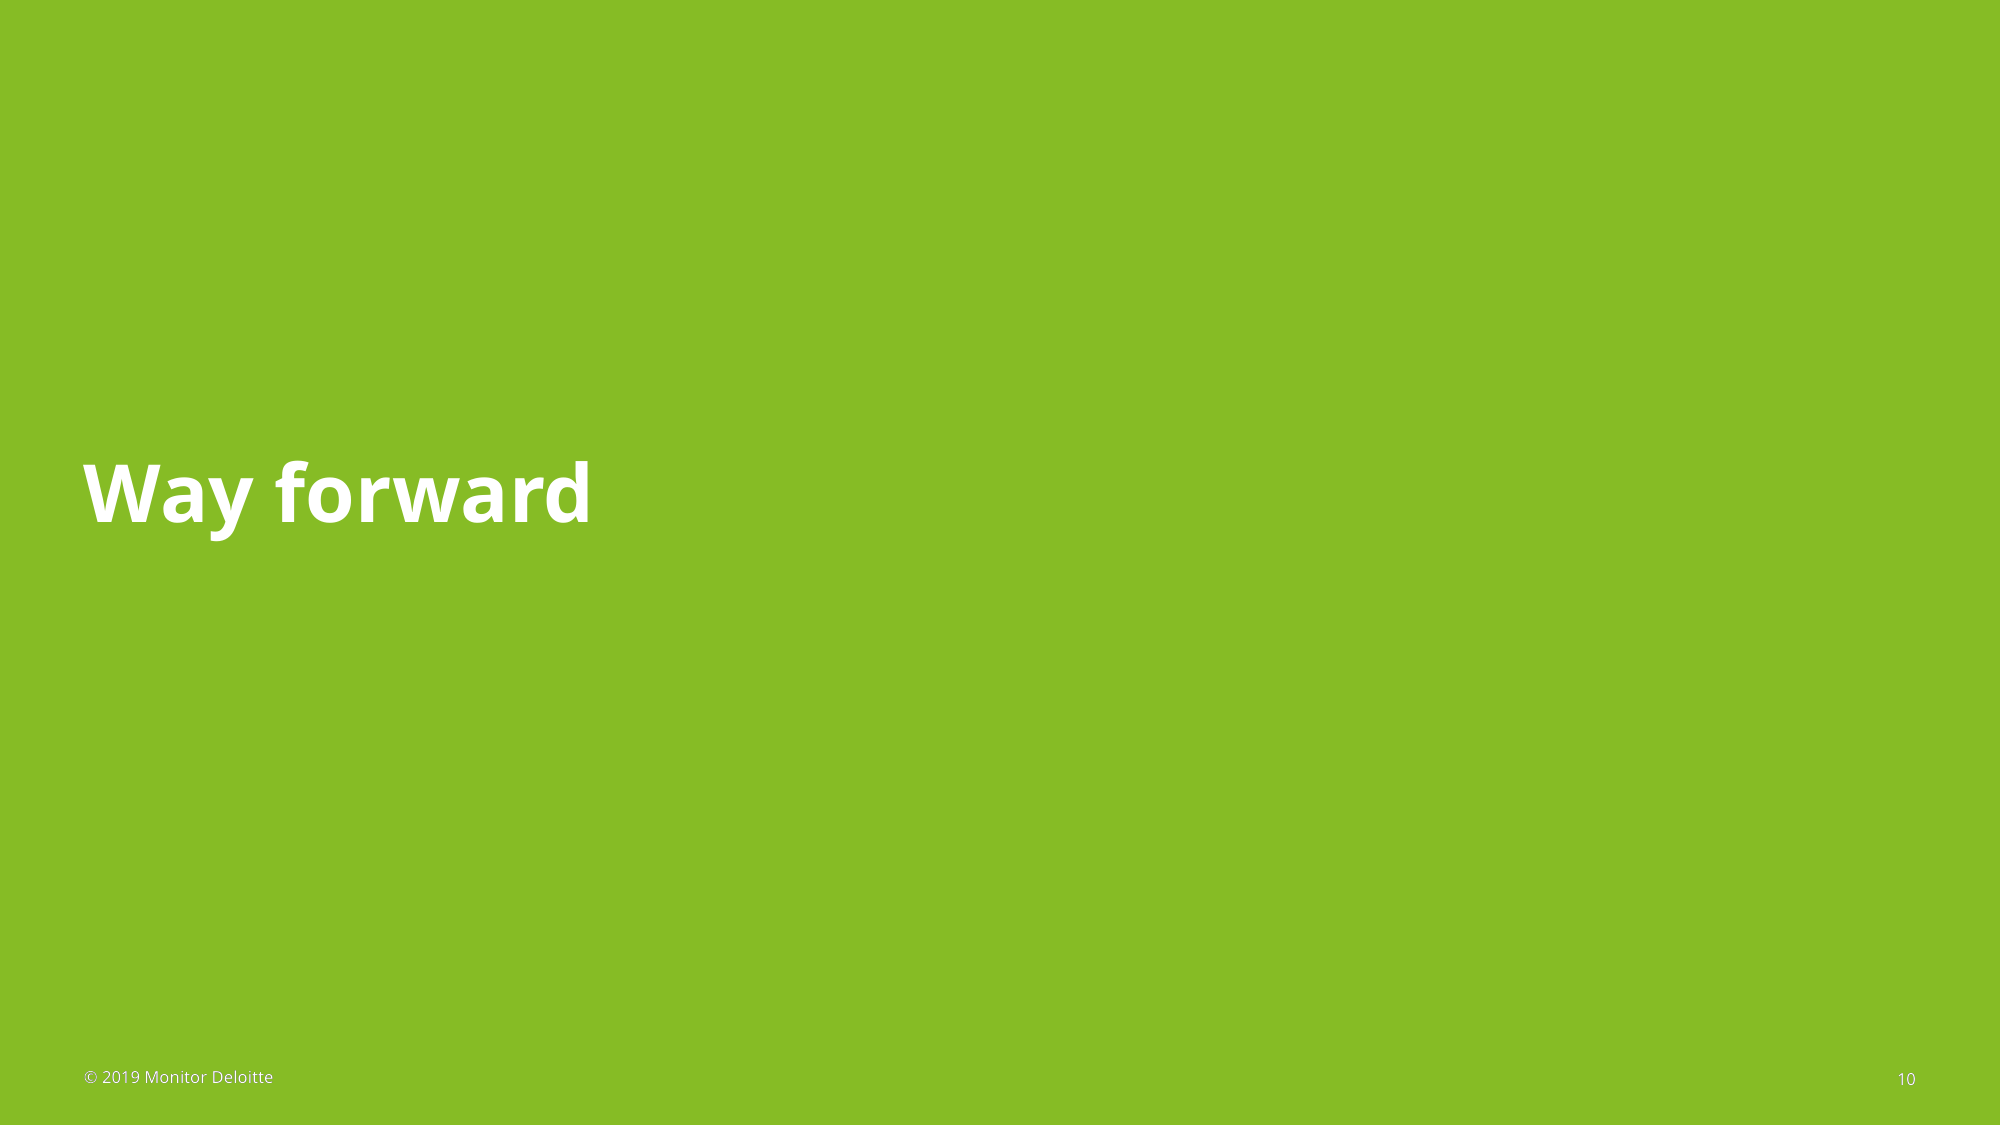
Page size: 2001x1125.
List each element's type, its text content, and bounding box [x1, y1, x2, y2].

title Way forward [83, 448, 1681, 541]
